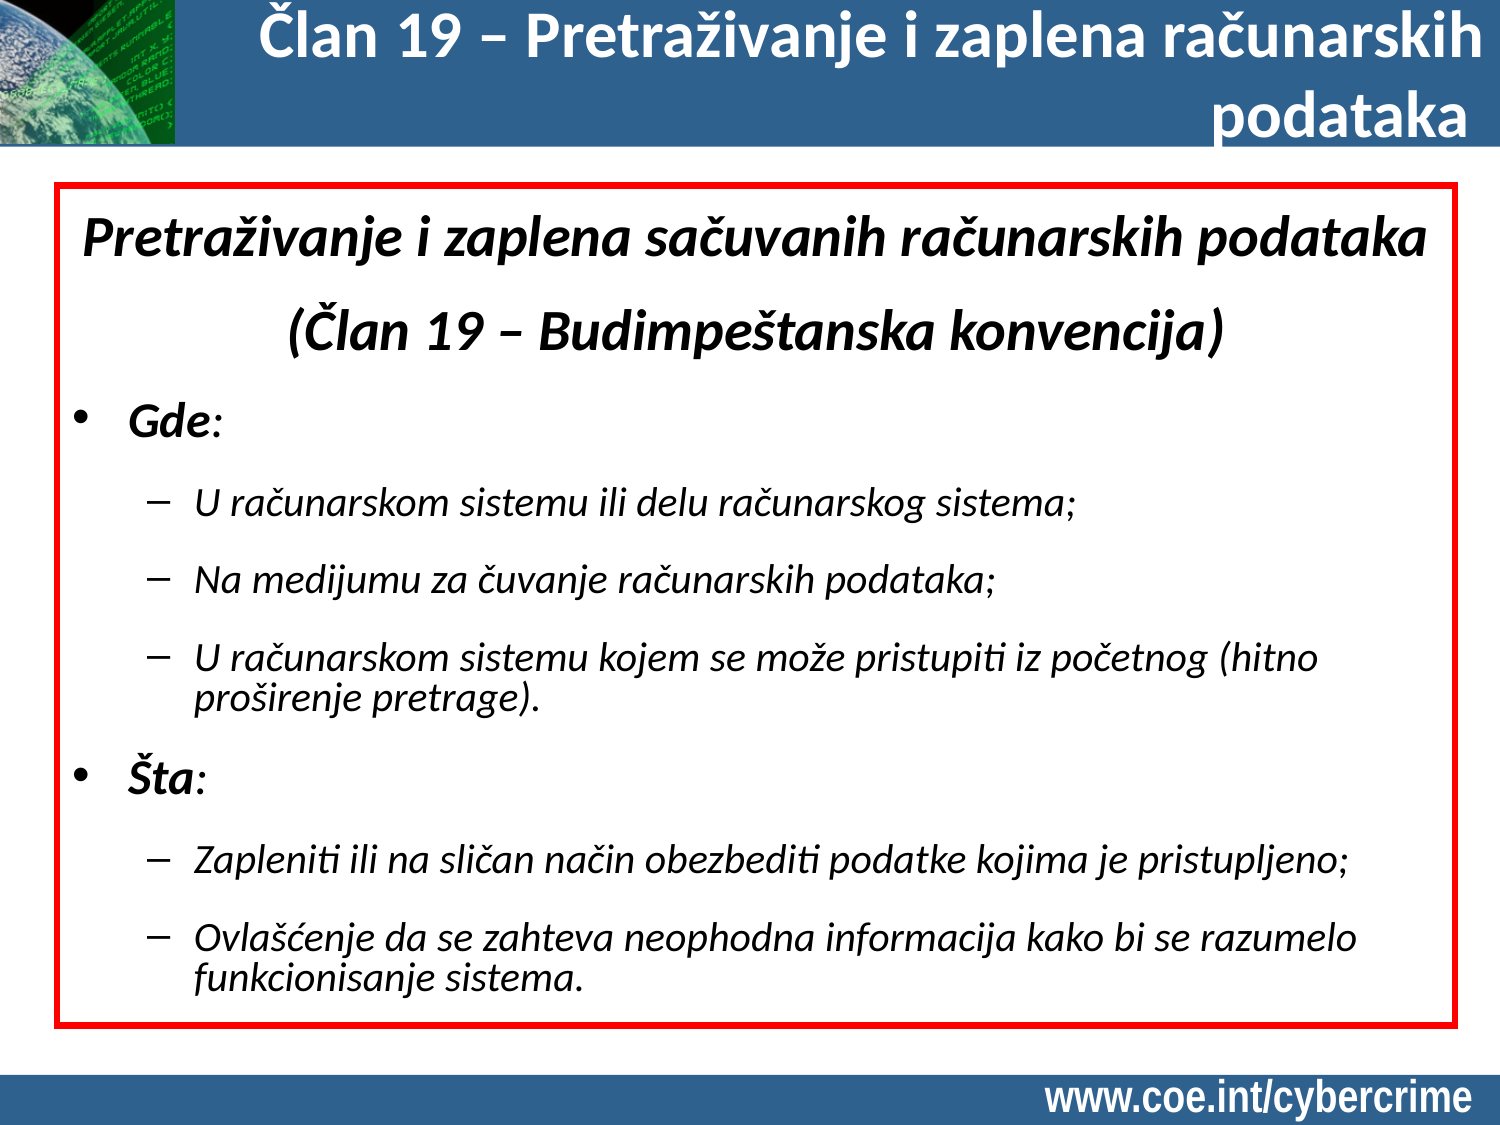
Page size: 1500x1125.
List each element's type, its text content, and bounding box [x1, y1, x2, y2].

text_box Pretraživanje i zaplena sačuvanih računarskih podataka (Član 19 – Budimpeštanska konvencija) Gde: U računarskom sistemu ili delu računarskog sistema; Na medijumu za čuvanje računarskih podataka; U računarskom sistemu kojem se može pristupiti iz početnog (hitno proširenje pretrage). Šta: Zapleniti ili na sličan način obezbediti podatke kojima je pristupljeno; Ovlašćenje da se zahteva neophodna informacija kako bi se razumelo funkcionisanje sistema. [57, 185, 1455, 1026]
text_box Član 19 – Pretraživanje i zaplena računarskih podataka [177, 0, 1500, 149]
text_box www.coe.int/cybercrime [1030, 1059, 1500, 1125]
picture [0, 0, 175, 144]
text_box [0, 1073, 1030, 1125]
